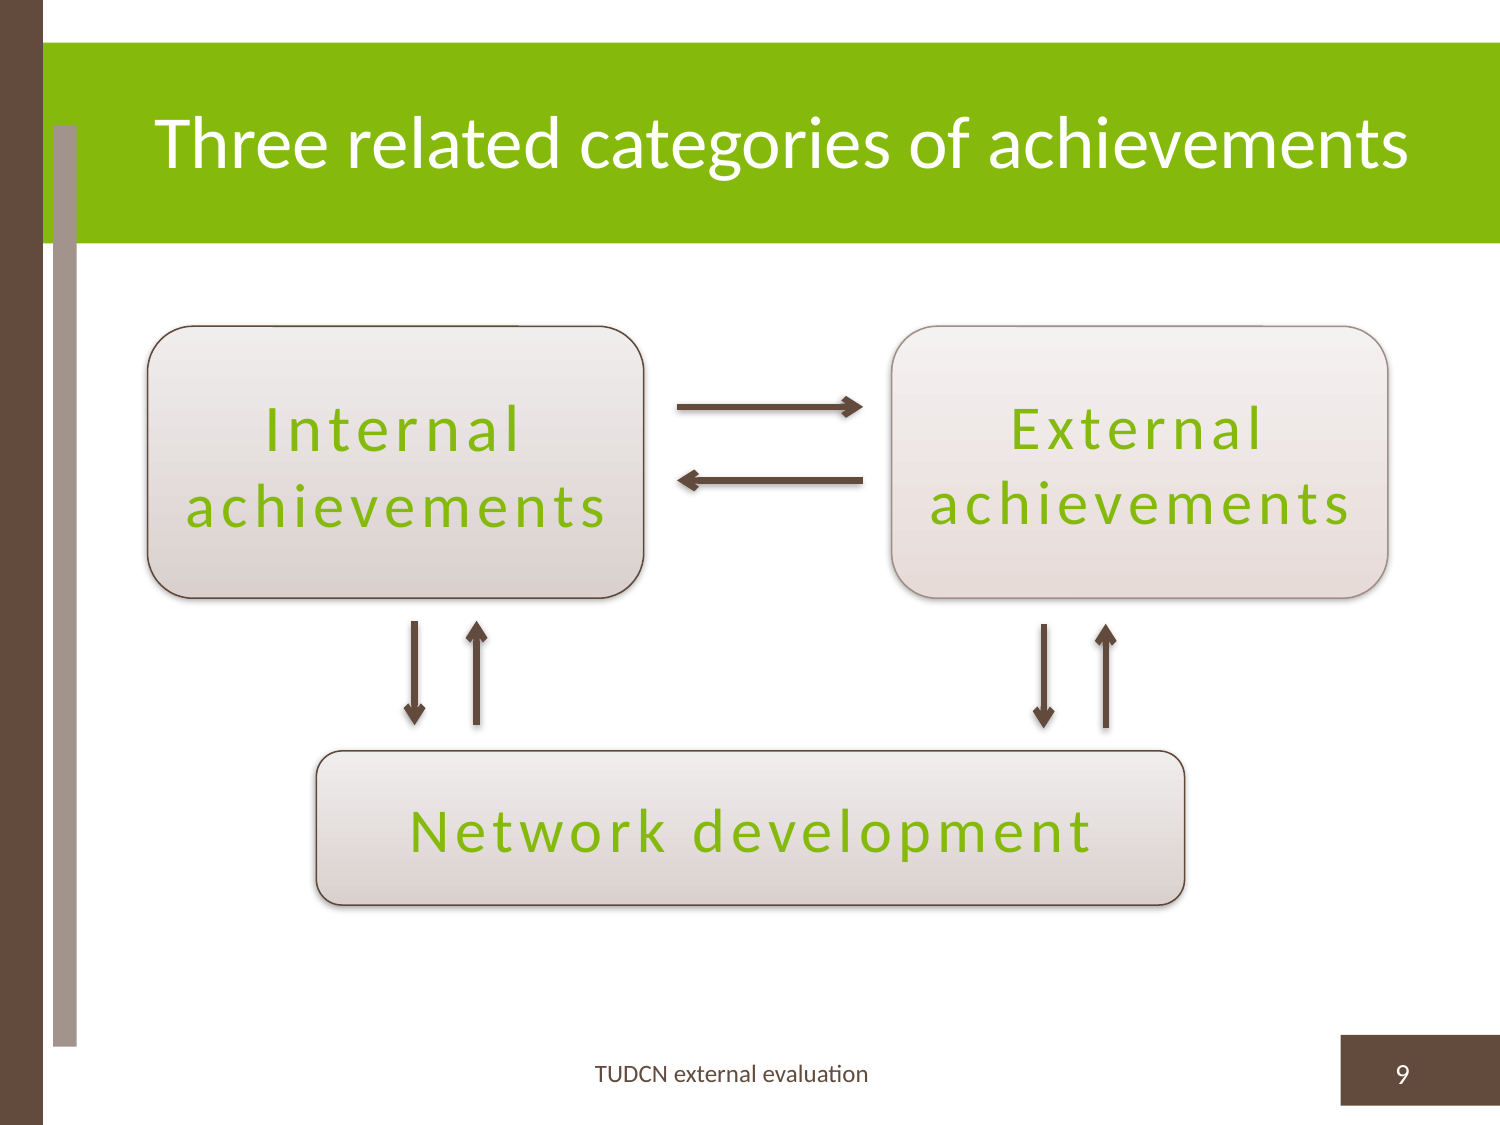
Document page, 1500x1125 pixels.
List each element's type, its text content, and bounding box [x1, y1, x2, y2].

footer TUDCN external evaluation [537, 1042, 928, 1103]
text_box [147, 326, 1389, 906]
slide_number 9 [1074, 1042, 1425, 1103]
title Three related categories of achievements [64, 45, 1500, 233]
